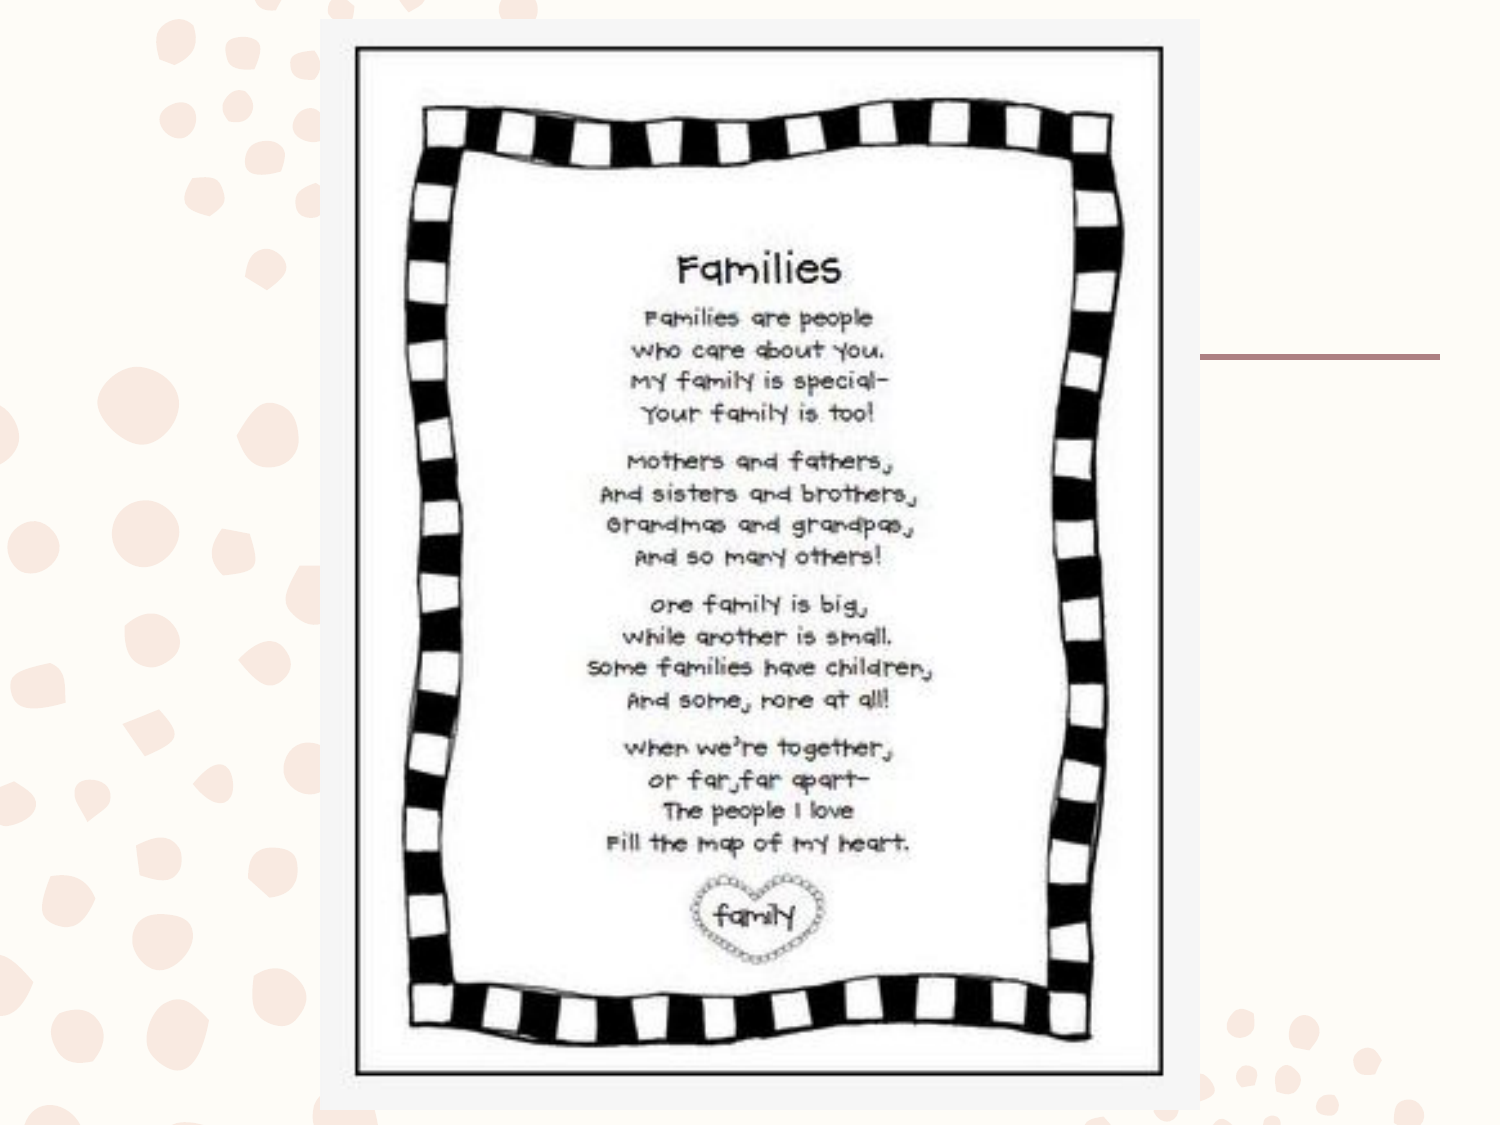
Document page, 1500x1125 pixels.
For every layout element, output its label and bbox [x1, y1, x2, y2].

picture [320, 19, 1201, 1111]
